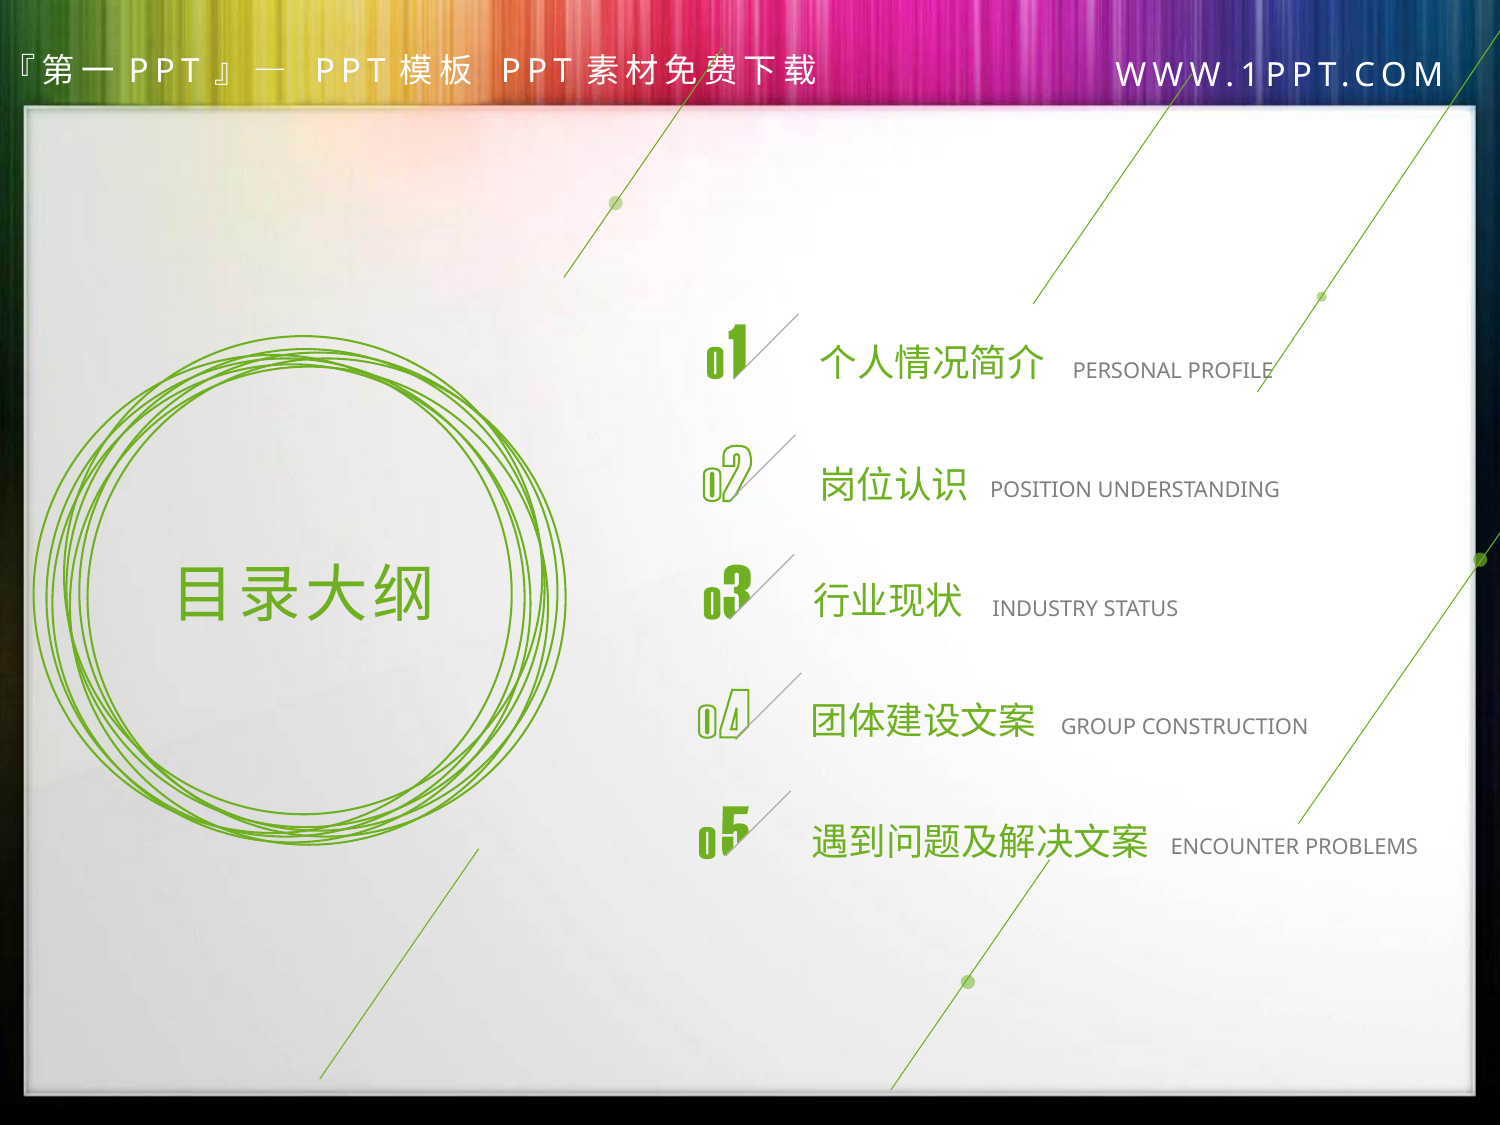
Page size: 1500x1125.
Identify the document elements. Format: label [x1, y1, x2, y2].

text_box [698, 790, 1440, 871]
text_box [706, 291, 1327, 392]
picture [0, 0, 1500, 1125]
text_box [703, 434, 1292, 515]
text_box [703, 553, 1202, 631]
text_box [890, 859, 1050, 1091]
text_box [1297, 401, 1500, 825]
text_box [33, 335, 566, 845]
text_box [563, 47, 723, 278]
text_box [1257, 0, 1500, 393]
text_box [1032, 73, 1192, 290]
text_box [319, 848, 479, 1080]
text_box [698, 672, 1292, 751]
